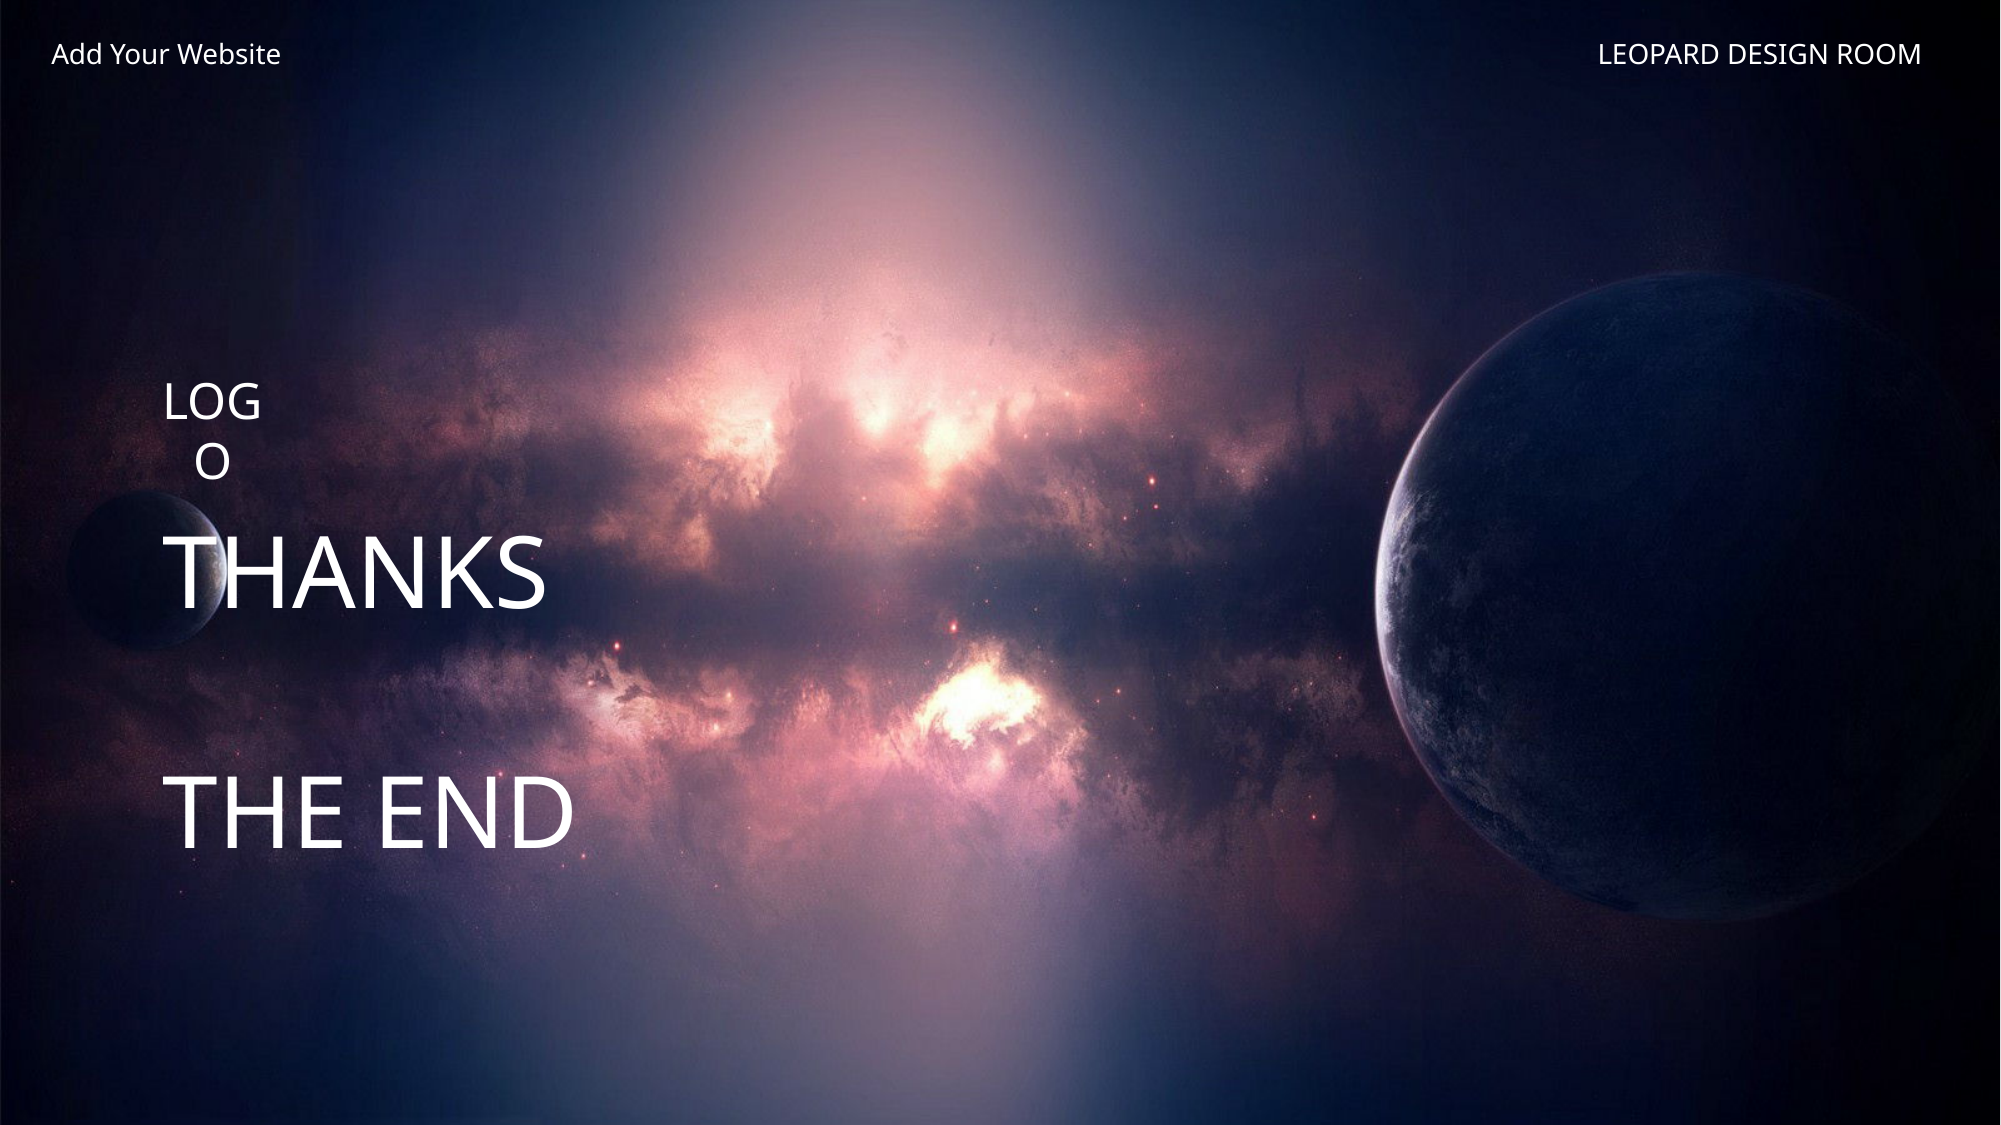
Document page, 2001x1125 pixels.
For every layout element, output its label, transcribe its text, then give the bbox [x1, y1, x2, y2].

picture [0, 0, 2001, 1125]
text_box Add Your Website [36, 28, 420, 77]
text_box LEOPARD DESIGN ROOM [1582, 28, 1964, 77]
text_box THE END [148, 681, 1520, 876]
text_box THANKS [148, 501, 1311, 637]
text_box LOGO [138, 362, 288, 497]
